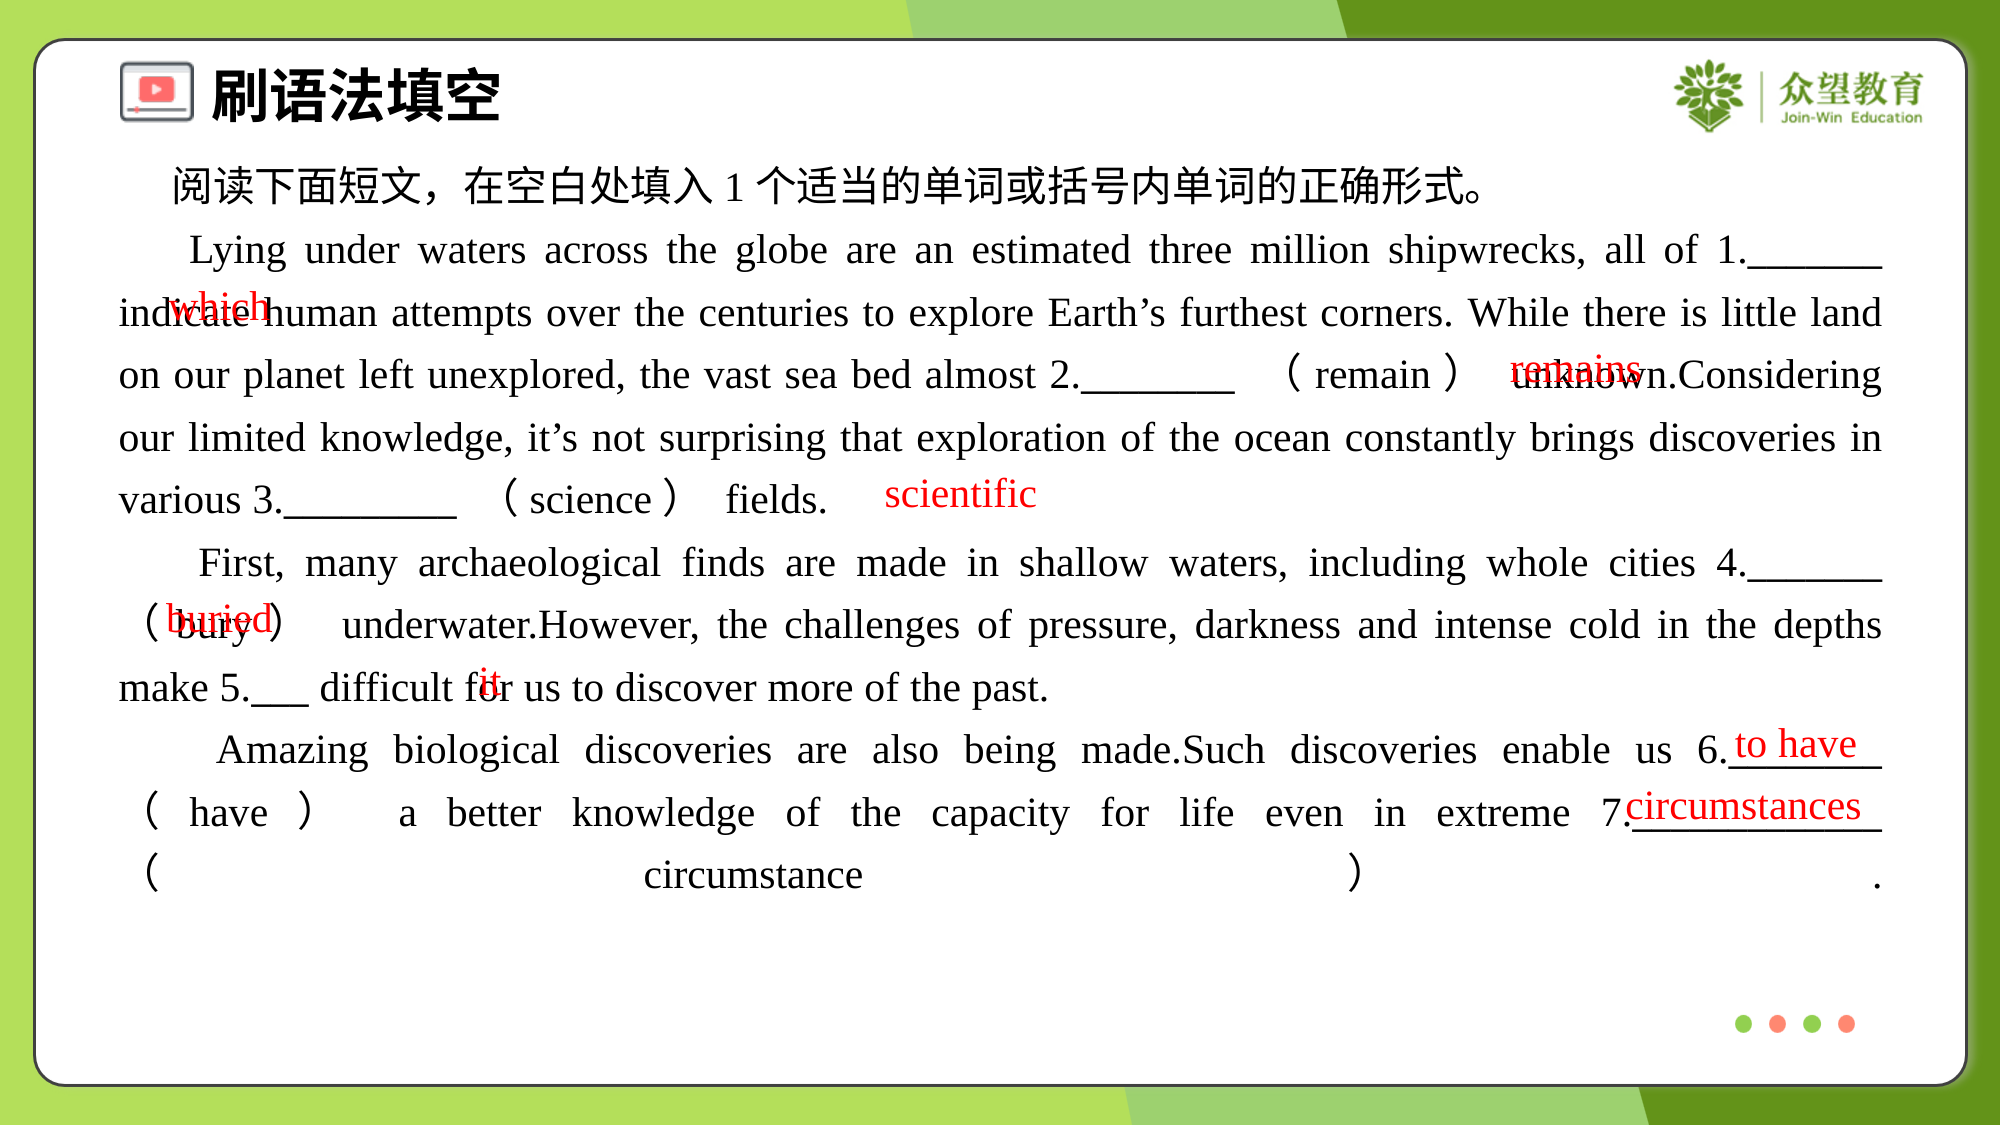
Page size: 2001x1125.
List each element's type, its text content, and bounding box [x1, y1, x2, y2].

text_box which [163, 265, 275, 324]
text_box it [473, 640, 506, 699]
text_box circumstances [1621, 765, 1867, 824]
text_box buried [161, 578, 278, 636]
picture [0, 0, 2000, 1125]
text_box 阅读下面短文，在空白处填入1个适当的单词或括号内单词的正确形式。 Lying under waters across the globe are an estimated three million shipwrecks, all of 1._______ indicate human attempts over the centuries to explore Earth’s furthest corners. While there is little land on our planet left unexplored, the vast sea bed almost 2.________ （remain） unknown.Considering our limited knowledge, it’s not surprising that exploration of the ocean constantly brings discoveries in various 3._________ （science） fields. First, many archaeological finds are made in shallow waters, including whole cities 4._______ （bury） underwater.However, the challenges of pressure, darkness and intense cold in the depths make 5.___ difficult for us to discover more of the past. Amazing biological discoveries are also being made.Such discoveries enable us 6.________ （have） a better knowledge of the capacity for life even in extreme 7._____________ （circumstance）.#1.3 [118, 146, 1883, 892]
text_box scientific [880, 453, 1042, 511]
text_box remains [1505, 328, 1647, 386]
text_box to have [1725, 703, 1867, 761]
